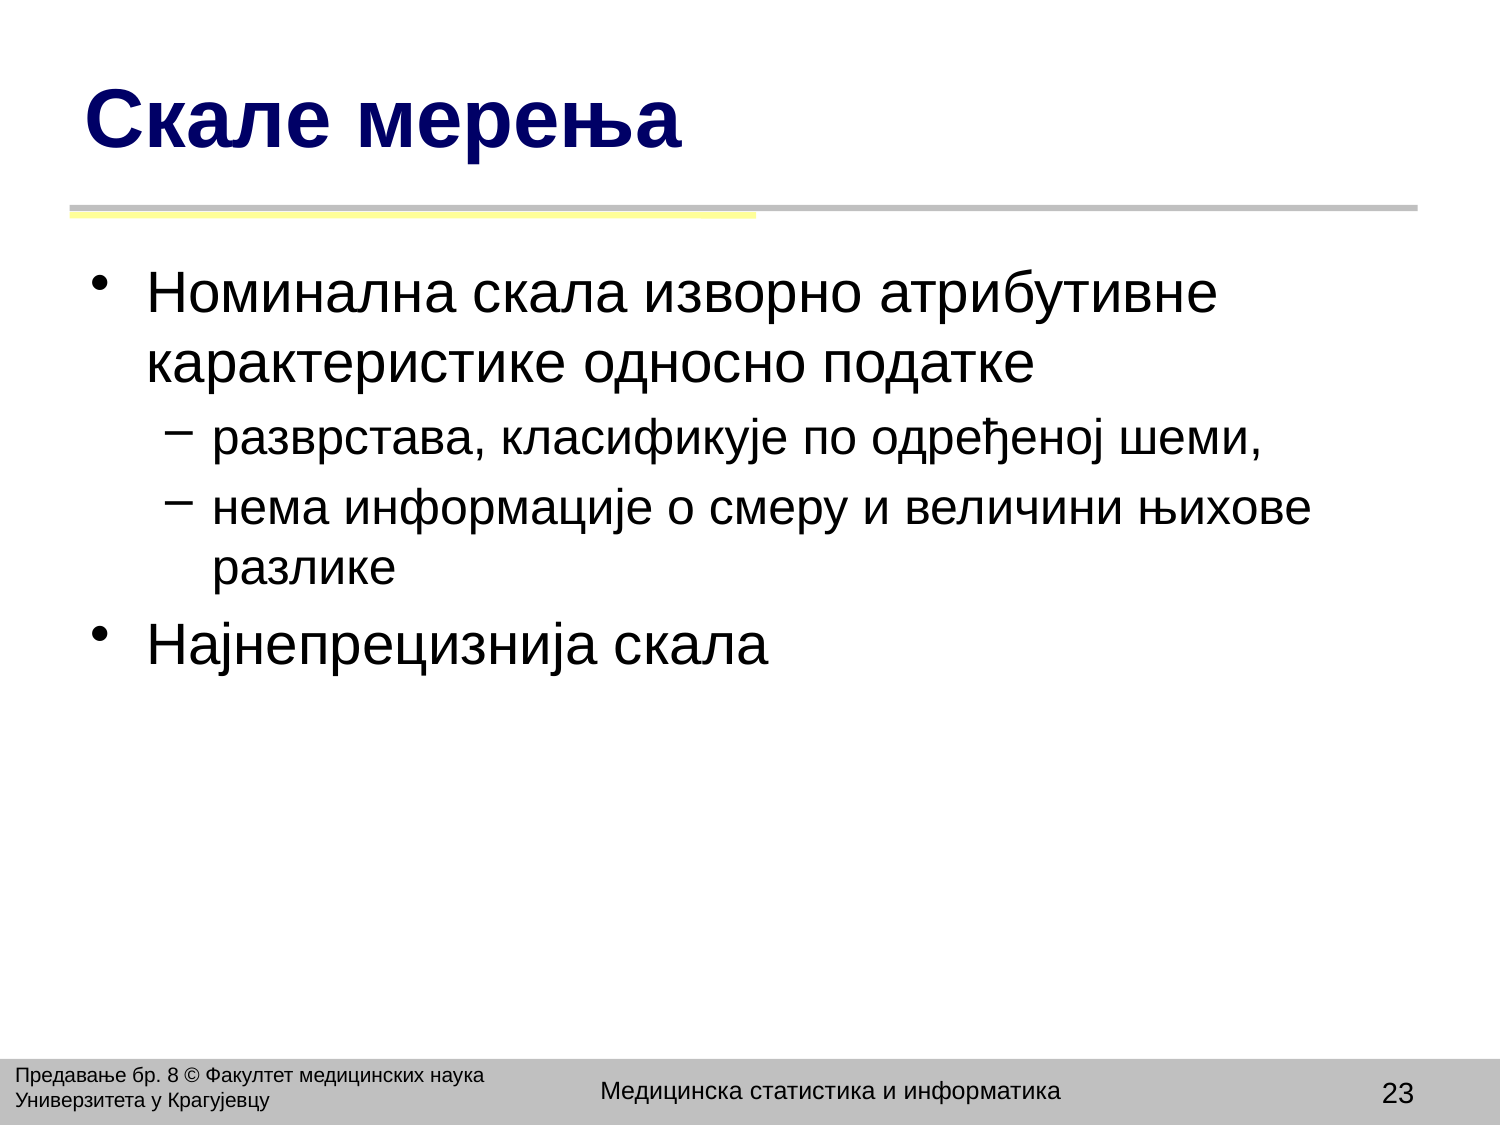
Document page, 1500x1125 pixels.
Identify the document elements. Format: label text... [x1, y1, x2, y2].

slide_number 23 [1164, 1066, 1430, 1125]
footer Медицинска статистика и информатика [512, 1066, 1151, 1125]
slide_number Предавање бр. 8 © Факултет медицинских наука Универзитета у Крагујевцу [0, 1053, 614, 1108]
title Скале мерења [69, 19, 1426, 208]
list Номинална скала изворно атрибутивне карактеристике односно податке разврстава, класификује по одређеној шеми, нема информације о смеру и величини њихове разлике Најнепрецизнија скала [74, 246, 1426, 1023]
